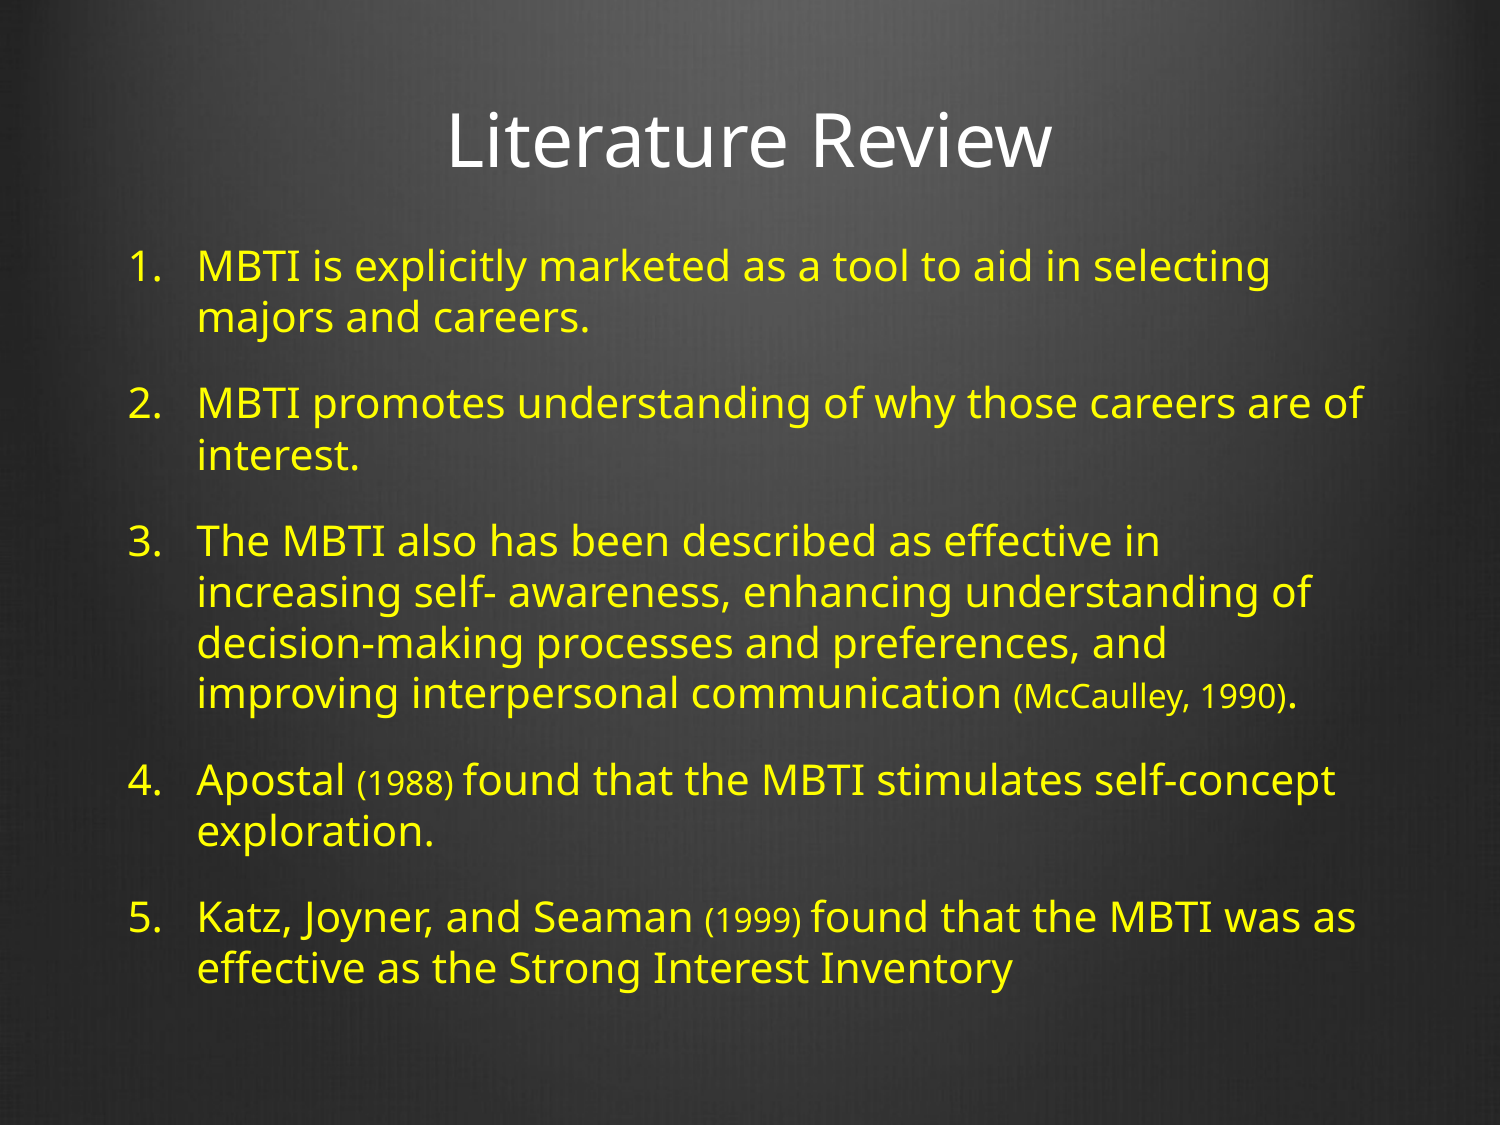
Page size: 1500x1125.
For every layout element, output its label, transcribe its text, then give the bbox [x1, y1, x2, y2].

list MBTI is explicitly marketed as a tool to aid in selecting majors and careers. MBTI promotes understanding of why those careers are of interest. The MBTI also has been described as effective in increasing self- awareness, enhancing understanding of decision-making processes and preferences, and improving interpersonal communication (McCaulley, 1990). Apostal (1988) found that the MBTI stimulates self-concept exploration. Katz, Joyner, and Seaman (1999) found that the MBTI was as effective as the Strong Interest Inventory [112, 231, 1388, 1005]
title Literature Review [112, 19, 1388, 231]
